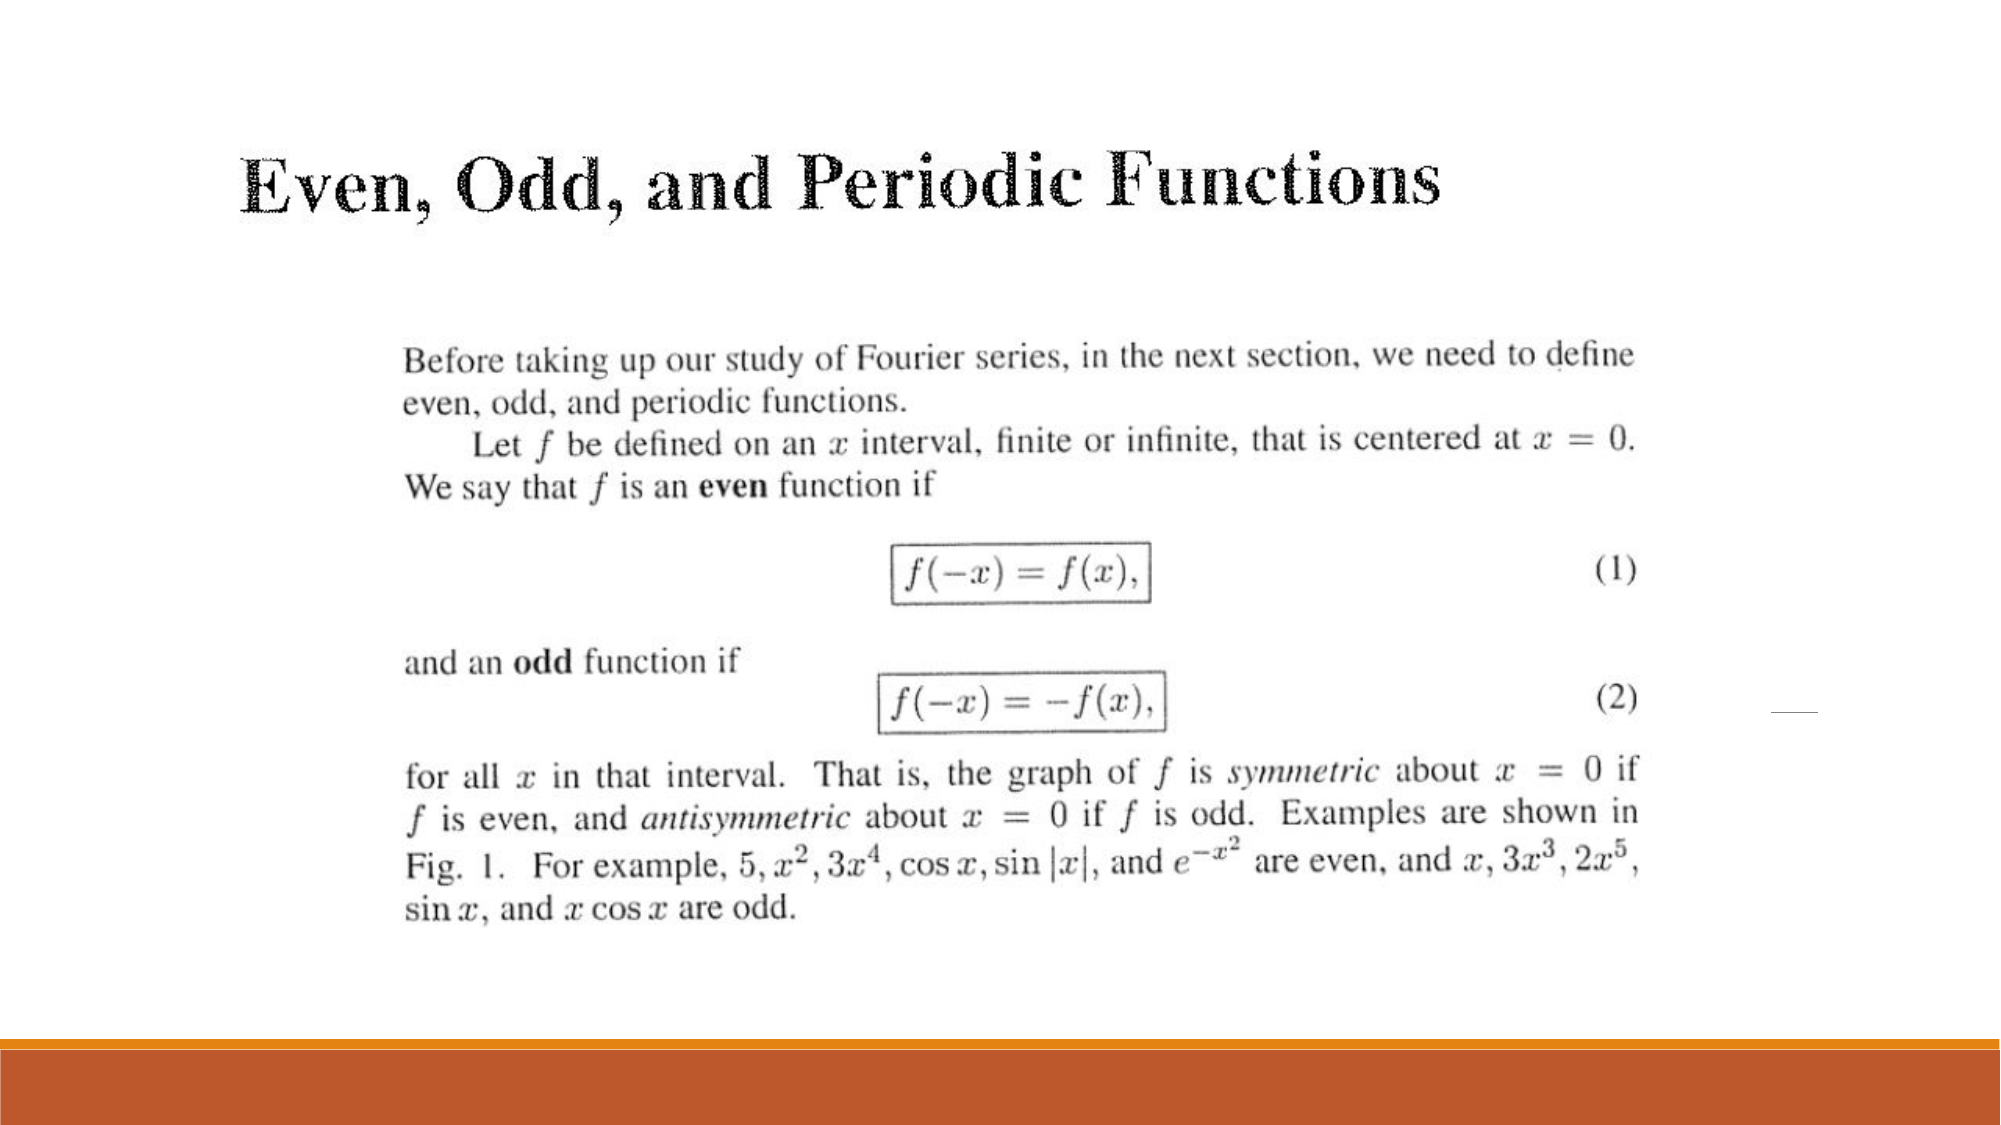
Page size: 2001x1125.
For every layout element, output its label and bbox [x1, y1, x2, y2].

picture [163, 123, 1772, 929]
